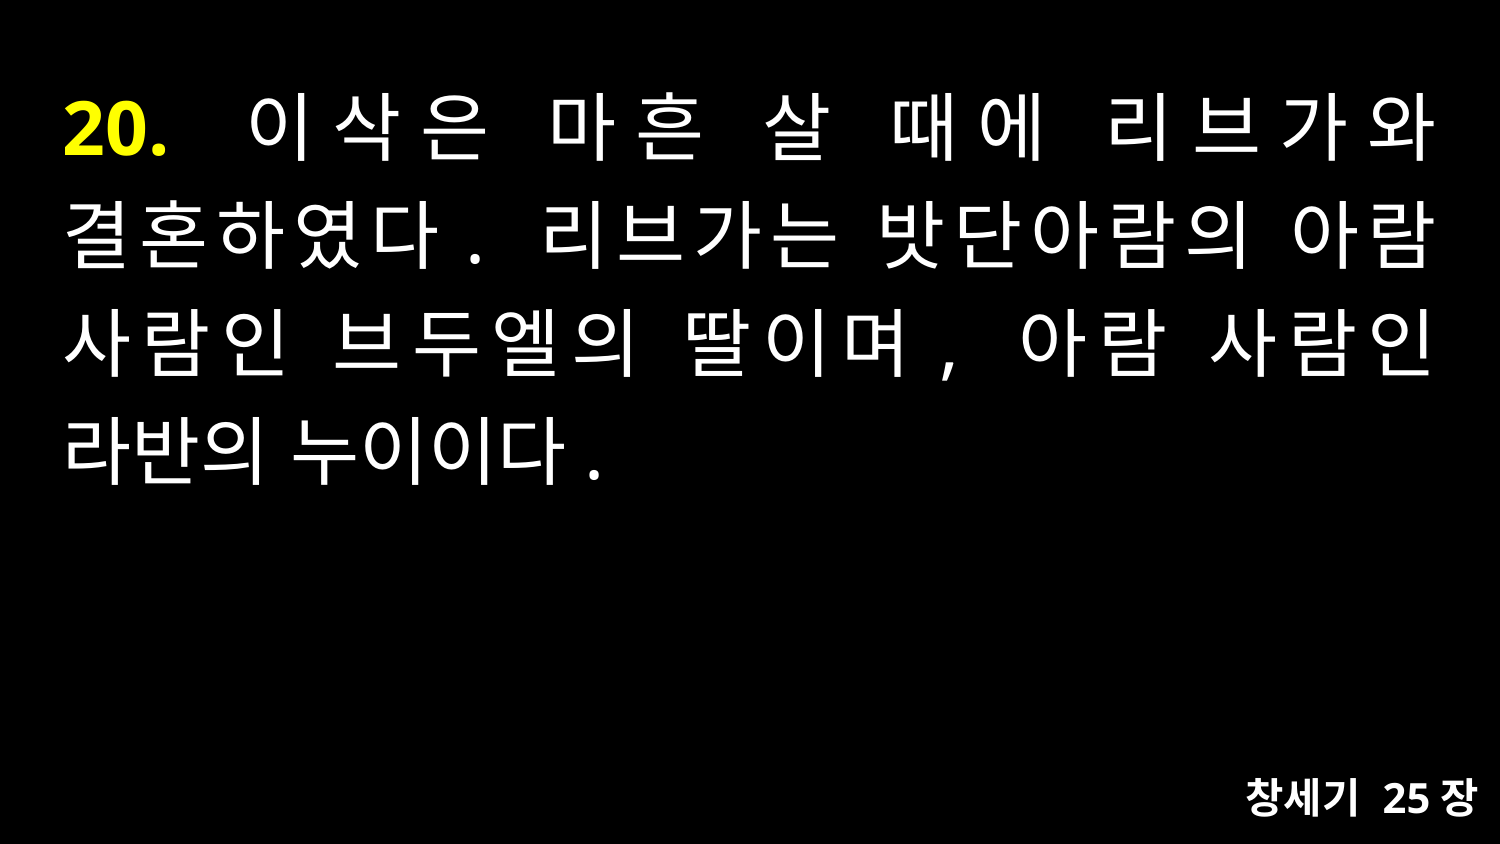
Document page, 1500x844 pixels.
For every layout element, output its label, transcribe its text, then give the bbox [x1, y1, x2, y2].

title 20. 이삭은 마흔 살 때에 리브가와 결혼하였다. 리브가는 밧단아람의 아람 사람인 브두엘의 딸이며, 아람 사람인 라반의 누이이다. [0, 0, 1500, 844]
subtitle 창세기 25장 [916, 770, 1500, 844]
